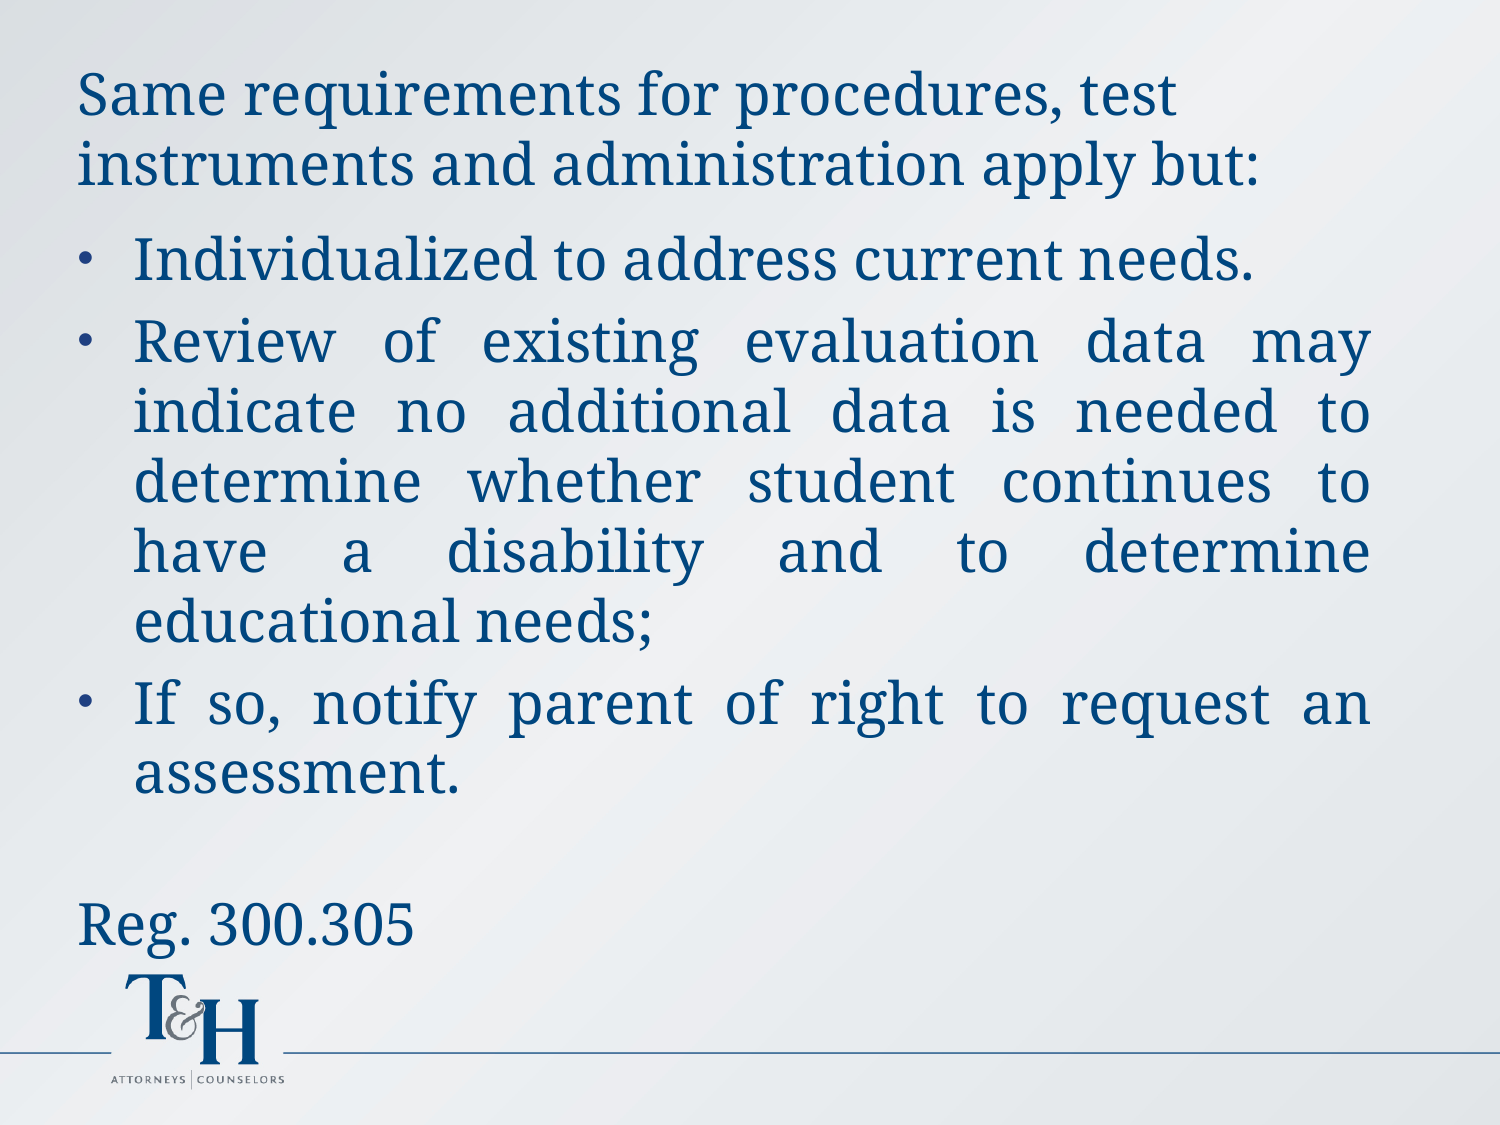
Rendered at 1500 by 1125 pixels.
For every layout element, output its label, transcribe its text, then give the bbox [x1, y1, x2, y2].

picture [0, 0, 1500, 1125]
list Same requirements for procedures, test instruments and administration apply but: Individualized to address current needs. Review of existing evaluation data may indicate no additional data is needed to determine whether student continues to have a disability and to determine educational needs; If so, notify parent of right to request an assessment. Reg. 300.305 [62, 49, 1388, 876]
